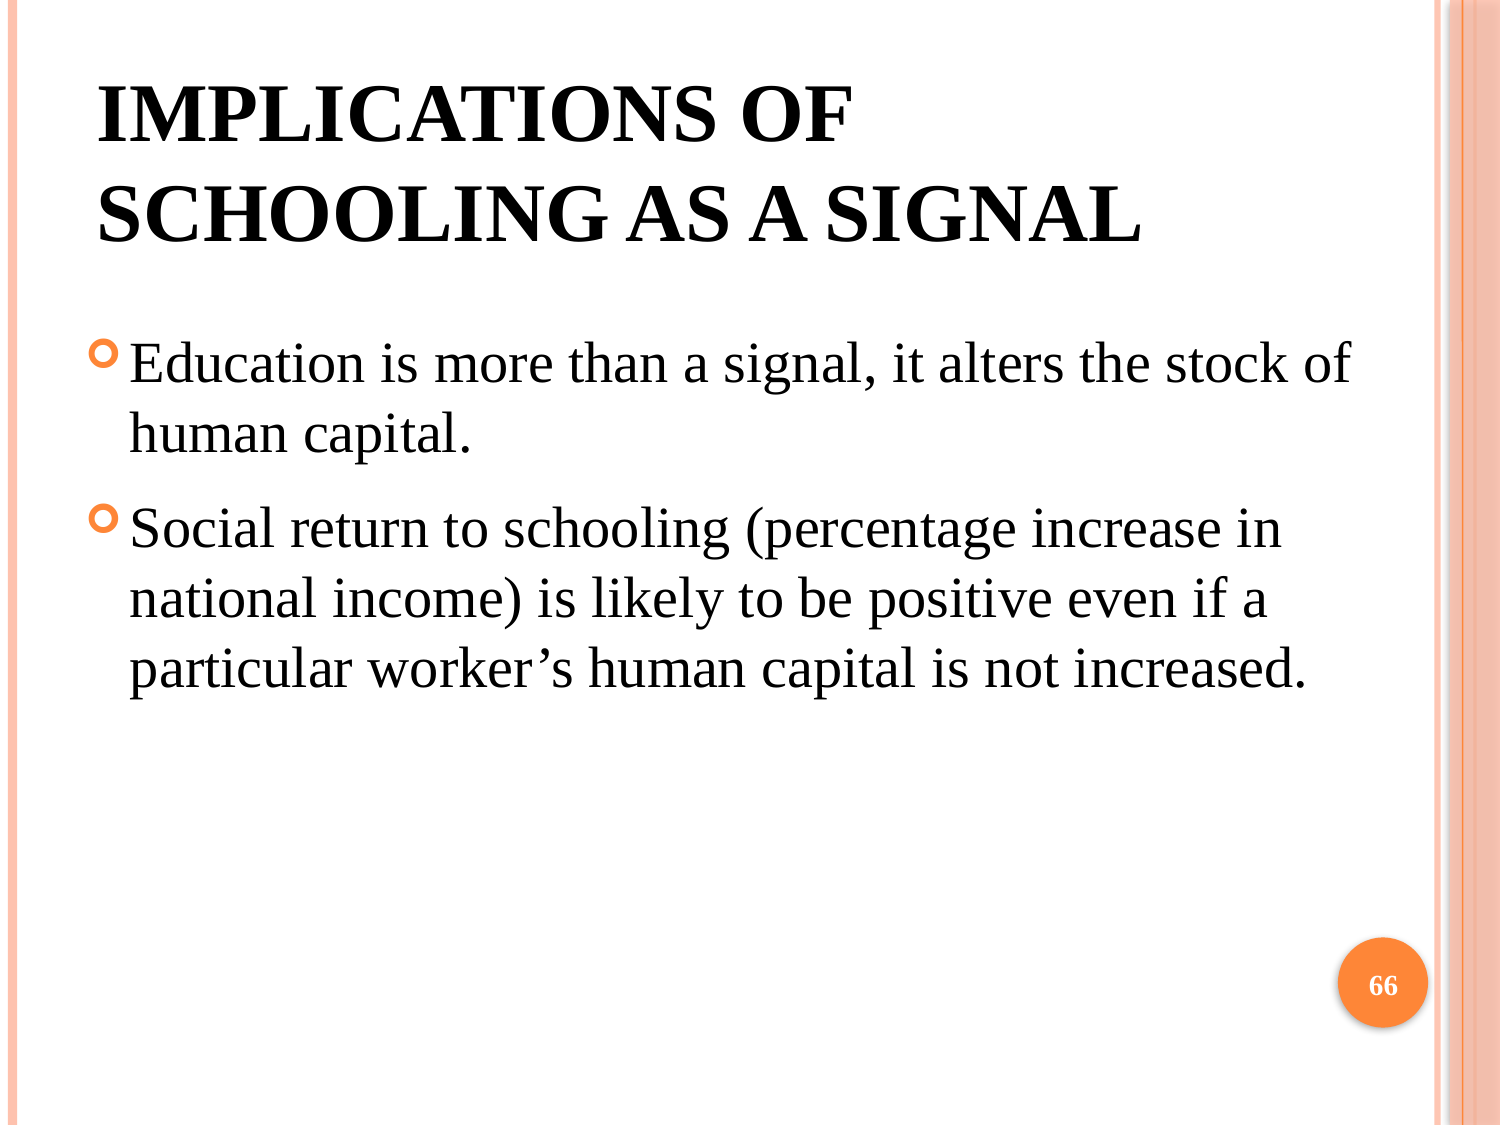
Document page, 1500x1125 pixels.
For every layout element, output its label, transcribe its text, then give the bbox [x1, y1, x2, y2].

title Implications of Schooling as a Signal [82, 46, 1360, 270]
slide_number 66 [1333, 940, 1434, 1026]
list Education is more than a signal, it alters the stock of human capital. Social return to schooling (percentage increase in national income) is likely to be positive even if a particular worker’s human capital is not increased. [70, 316, 1407, 930]
